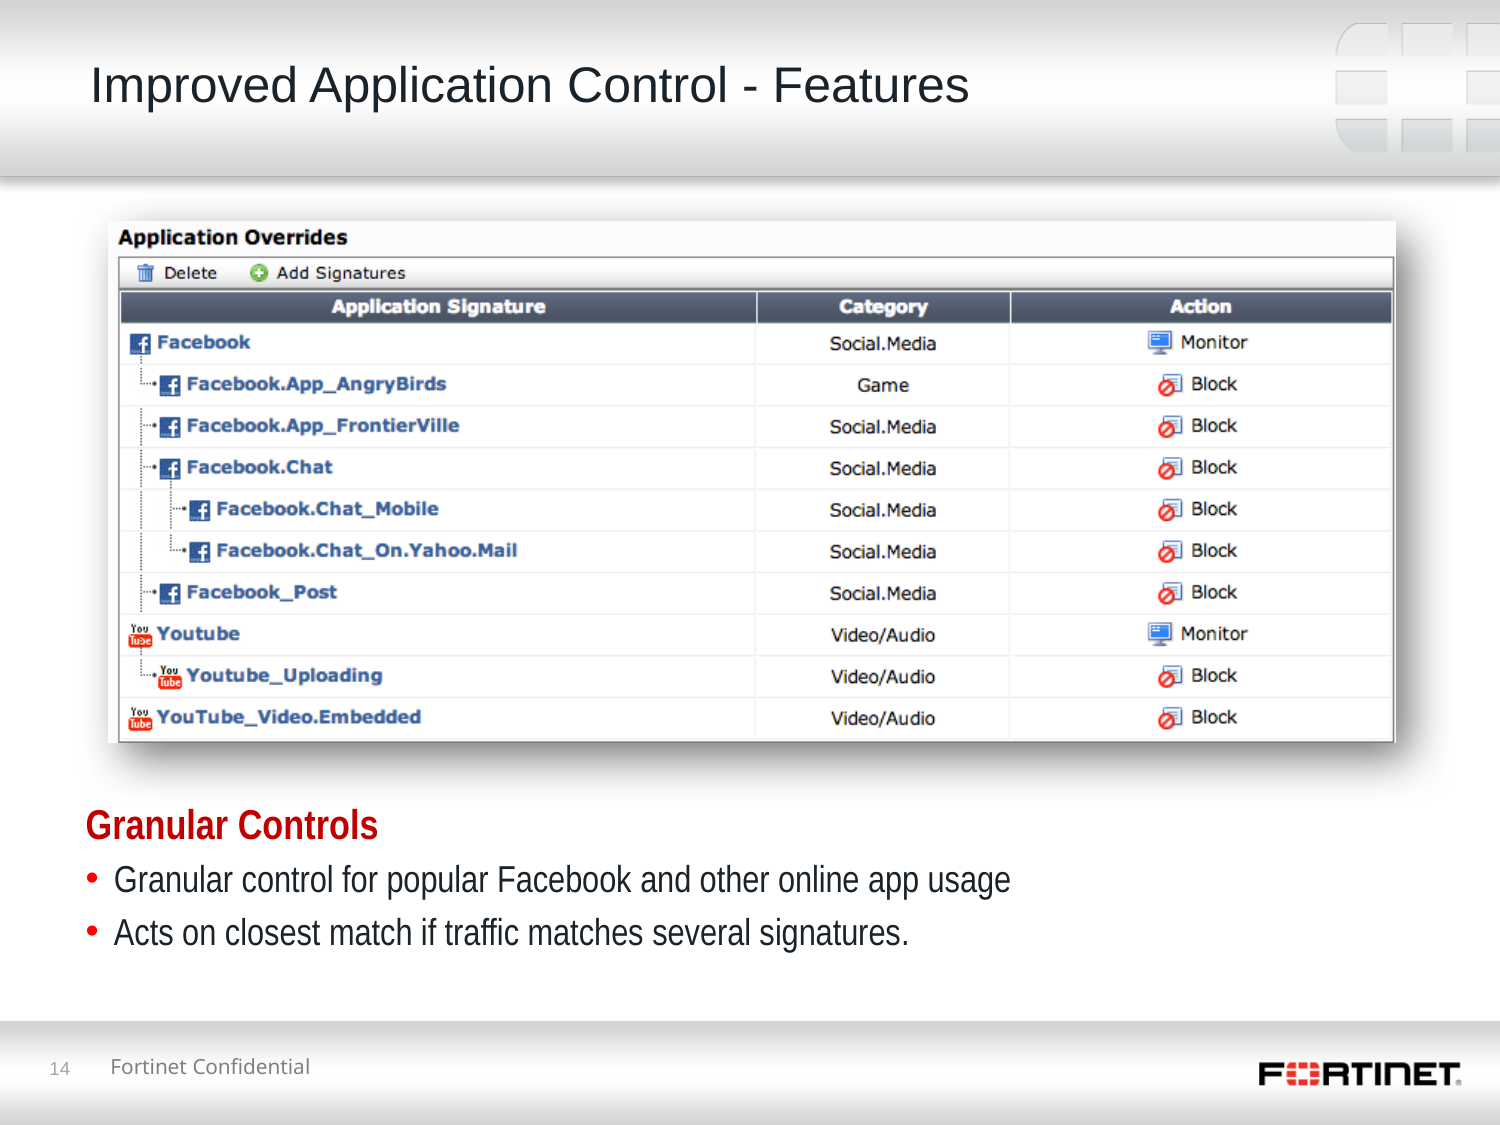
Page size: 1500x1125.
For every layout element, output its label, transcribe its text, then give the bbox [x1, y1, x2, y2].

title Improved Application Control - Features [75, 45, 1425, 138]
list Granular Controls Granular control for popular Facebook and other online app usage Acts on closest match if traffic matches several signatures. [70, 790, 1424, 1046]
picture [0, 0, 1500, 1125]
